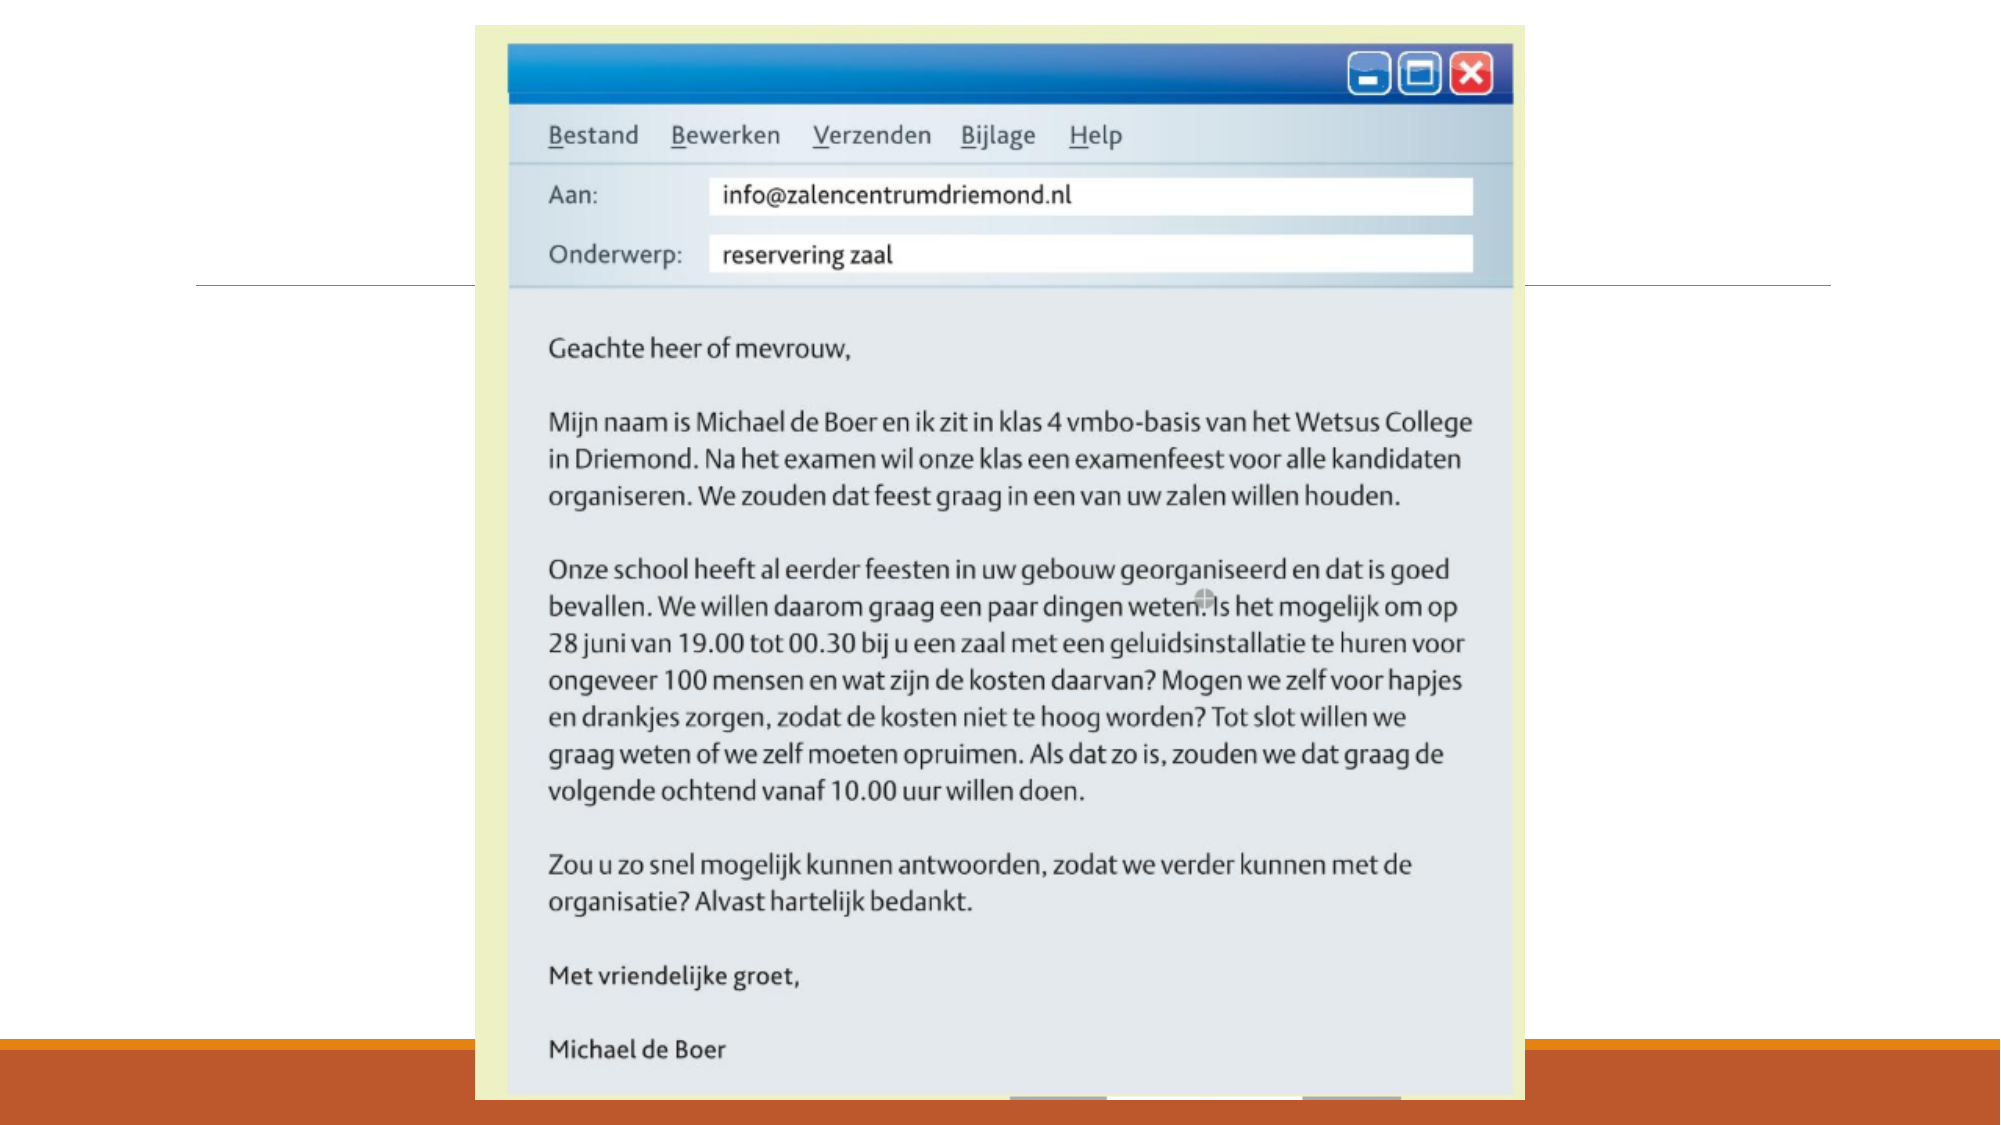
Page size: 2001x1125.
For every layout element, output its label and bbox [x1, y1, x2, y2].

picture [475, 25, 1525, 1100]
